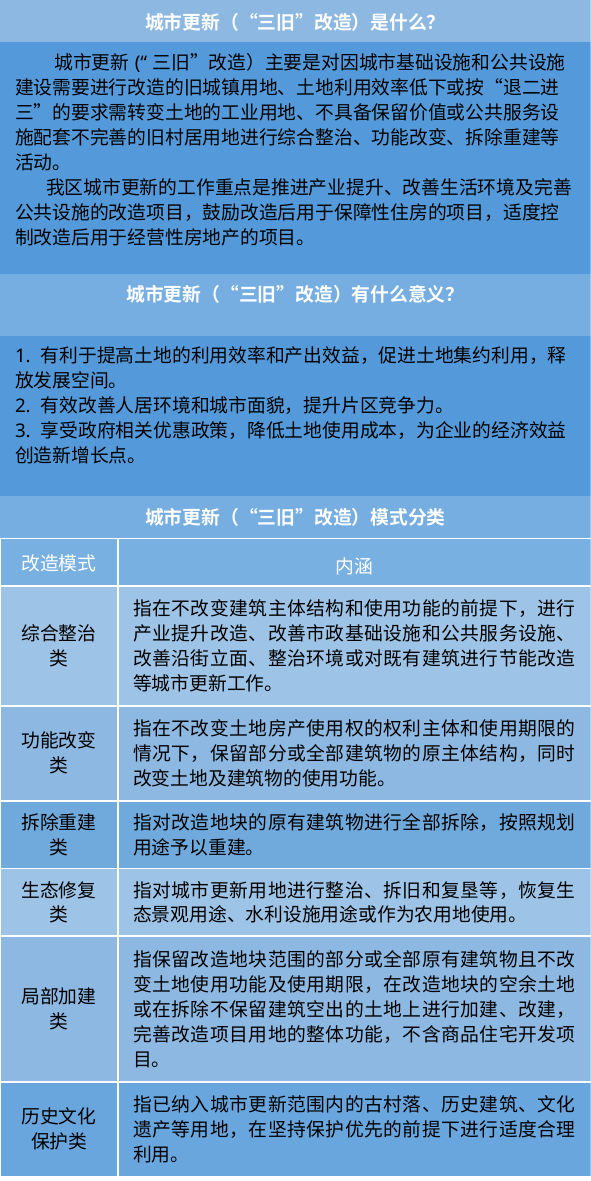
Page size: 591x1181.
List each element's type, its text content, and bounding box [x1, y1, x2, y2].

table_cell 功能改变类 [1, 707, 117, 800]
table_cell 内涵 [119, 539, 591, 585]
table_cell 1. 有利于提高土地的利用效率和产出效益，促进土地集约利用，释放发展空间。 2. 有效改善人居环境和城市面貌，提升片区竞争力。 3. 享受政府相关优惠政策，降低土地使用成本，为企业的经济效益创造新增长点。 [0, 336, 591, 496]
table_cell 指保留改造地块范围的部分或全部原有建筑物且不改变土地使用功能及使用期限，在改造地块的空余土地或在拆除不保留建筑空出的土地上进行加建、改建，完善改造项目用地的整体功能，不含商品住宅开发项目。 [119, 937, 591, 1081]
table_cell 指对城市更新用地进行整治、拆旧和复垦等，恢复生态景观用途、水利设施用途或作为农用地使用。 [119, 869, 591, 935]
table_cell 拆除重建类 [1, 802, 117, 868]
table_cell 局部加建类 [1, 937, 117, 1081]
table_cell 城市更新（“三旧”改造）有什么意义？ [0, 274, 591, 336]
table_cell 改造模式 [1, 539, 117, 585]
table_cell 历史文化保护类 [1, 1083, 117, 1176]
table_cell 指在不改变建筑主体结构和使用功能的前提下，进行产业提升改造、改善市政基础设施和公共服务设施、改善沿街立面、整治环境或对既有建筑进行节能改造等城市更新工作。 [119, 587, 591, 705]
table_cell 指对改造地块的原有建筑物进行全部拆除，按照规划用途予以重建。 [119, 802, 591, 868]
table_cell 城市更新（“三旧”改造）模式分类 [0, 496, 591, 538]
table_cell 城市更新(“三旧”改造）主要是对因城市基础设施和公共设施建设需要进行改造的旧城镇用地、土地利用效率低下或按“退二进三”的要求需转变土地的工业用地、不具备保留价值或公共服务设施配套不完善的旧村居用地进行综合整治、功能改变、拆除重建等活动。 我区城市更新的工作重点是推进产业提升、改善生活环境及完善公共设施的改造项目，鼓励改造后用于保障性住房的项目，适度控制改造后用于经营性房地产的项目。 [0, 42, 591, 274]
table_cell 生态修复类 [1, 869, 117, 935]
table_cell 指已纳入城市更新范围内的古村落、历史建筑、文化遗产等用地，在坚持保护优先的前提下进行适度合理利用。 [119, 1083, 591, 1176]
table_cell 综合整治类 [1, 587, 117, 705]
table_header 城市更新（“三旧”改造）是什么？ [0, 0, 591, 42]
table_cell 指在不改变土地房产使用权的权利主体和使用期限的情况下，保留部分或全部建筑物的原主体结构，同时改变土地及建筑物的使用功能。 [119, 707, 591, 800]
